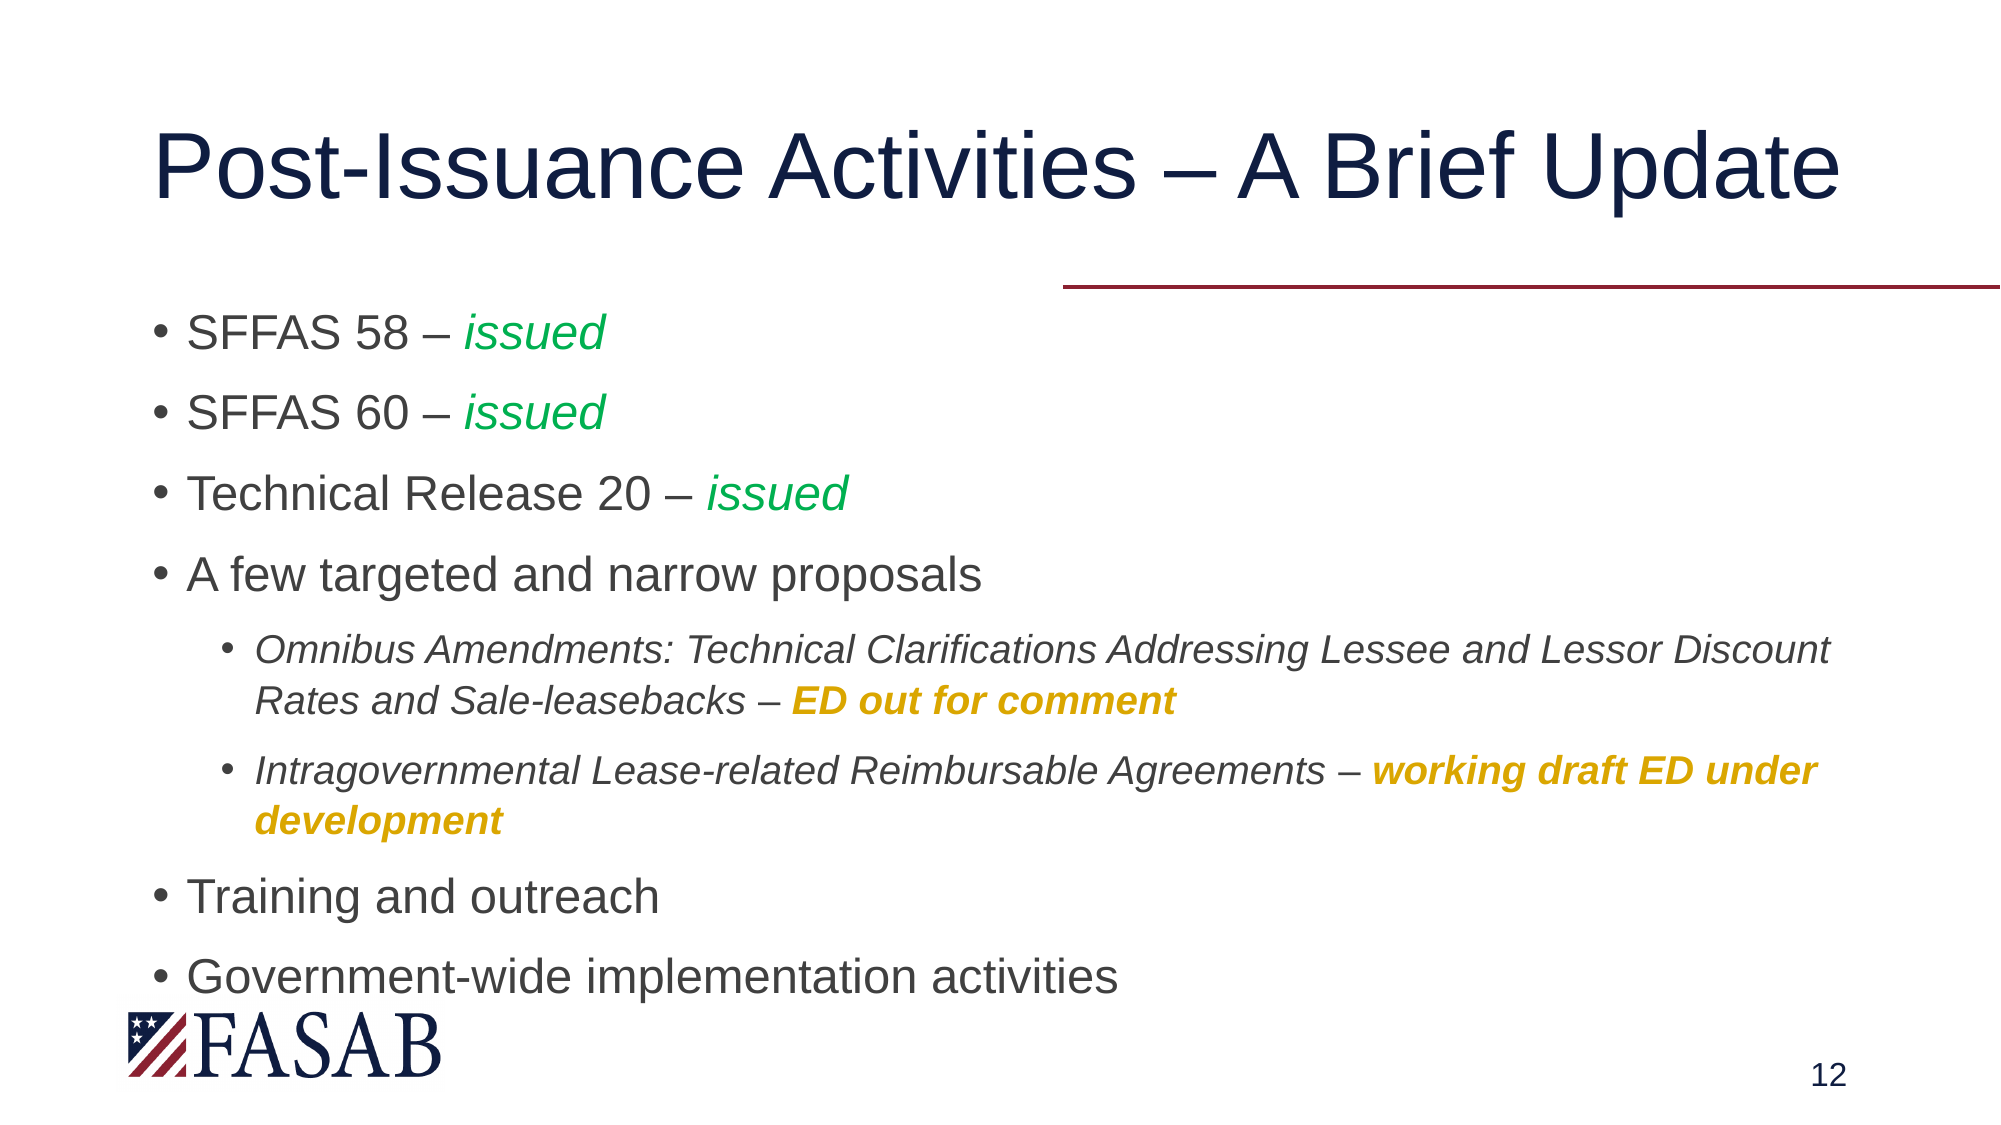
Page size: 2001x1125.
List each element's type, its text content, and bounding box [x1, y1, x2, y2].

slide_number 12 [1412, 1042, 1863, 1103]
list SFFAS 58 – issued SFFAS 60 – issued Technical Release 20 – issued A few targeted and narrow proposals Omnibus Amendments: Technical Clarifications Addressing Lessee and Lessor Discount Rates and Sale-leasebacks – ED out for comment Intragovernmental Lease-related Reimbursable Agreements – working draft ED under development Training and outreach Government-wide implementation activities [137, 299, 1863, 1014]
title Post-Issuance Activities – A Brief Update [137, 59, 1863, 278]
